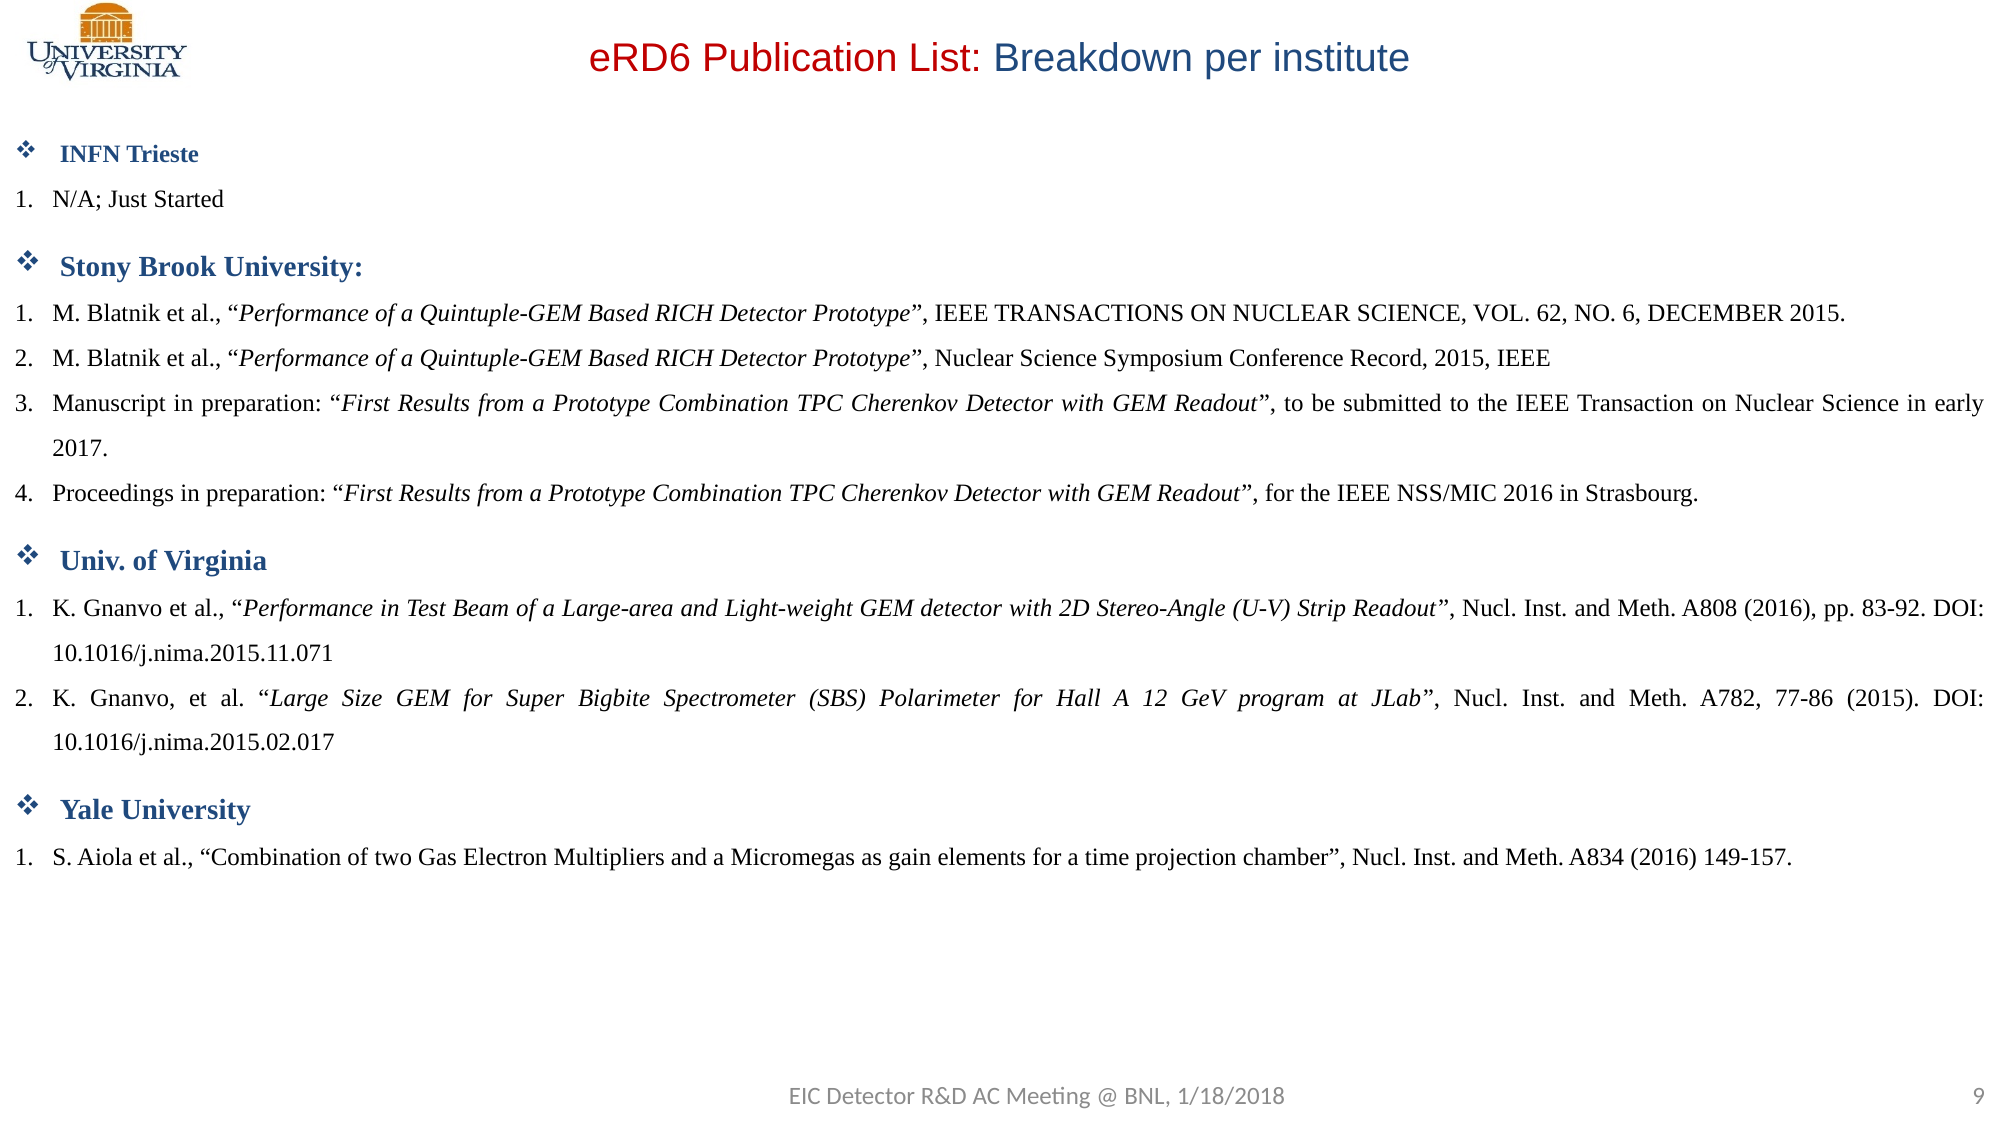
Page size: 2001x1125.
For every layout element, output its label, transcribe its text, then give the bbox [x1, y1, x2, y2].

text_box INFN Trieste N/A; Just Started Stony Brook University: M. Blatnik et al., “Performance of a Quintuple-GEM Based RICH Detector Prototype”, IEEE TRANSACTIONS ON NUCLEAR SCIENCE, VOL. 62, NO. 6, DECEMBER 2015. M. Blatnik et al., “Performance of a Quintuple-GEM Based RICH Detector Prototype”, Nuclear Science Symposium Conference Record, 2015, IEEE Manuscript in preparation: “First Results from a Prototype Combination TPC Cherenkov Detector with GEM Readout”, to be submitted to the IEEE Transaction on Nuclear Science in early 2017. Proceedings in preparation: “First Results from a Prototype Combination TPC Cherenkov Detector with GEM Readout”, for the IEEE NSS/MIC 2016 in Strasbourg. Univ. of Virginia K. Gnanvo et al., “Performance in Test Beam of a Large-area and Light-weight GEM detector with 2D Stereo-Angle (U-V) Strip Readout”, Nucl. Inst. and Meth. A808 (2016), pp. 83-92. DOI: 10.1016/j.nima.2015.11.071 K. Gnanvo, et al. “Large Size GEM for Super Bigbite Spectrometer (SBS) Polarimeter for Hall A 12 GeV program at JLab”, Nucl. Inst. and Meth. A782, 77-86 (2015). DOI: 10.1016/j.nima.2015.02.017 Yale University S. Aiola et al., “Combination of two Gas Electron Multipliers and a Micromegas as gain elements for a time projection chamber”, Nucl. Inst. and Meth. A834 (2016) 149-157. [0, 99, 2000, 923]
text_box eRD6 Publication List: Breakdown per institute [249, 0, 1750, 88]
slide_number 9 [1533, 1065, 2000, 1125]
footer EIC Detector R&D AC Meeting @ BNL, 1/18/2018 [762, 1065, 1313, 1125]
picture [0, 0, 200, 90]
